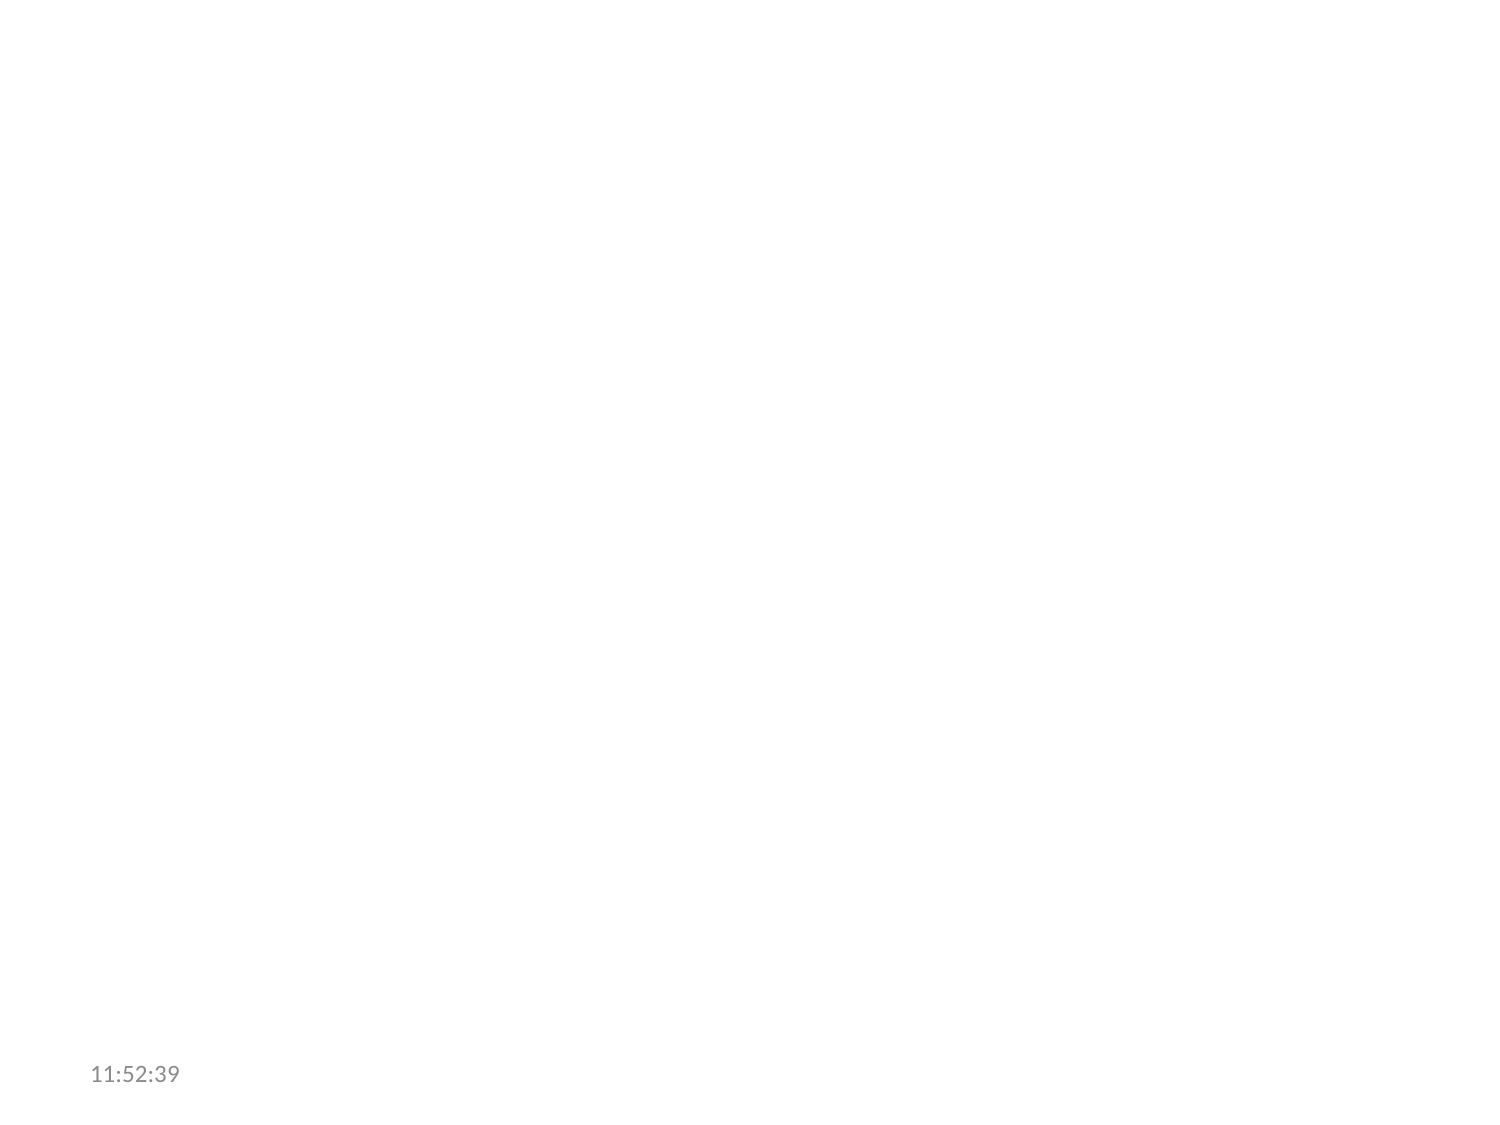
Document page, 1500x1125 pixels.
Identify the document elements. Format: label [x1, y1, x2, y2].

slide_number [75, 1042, 425, 1103]
